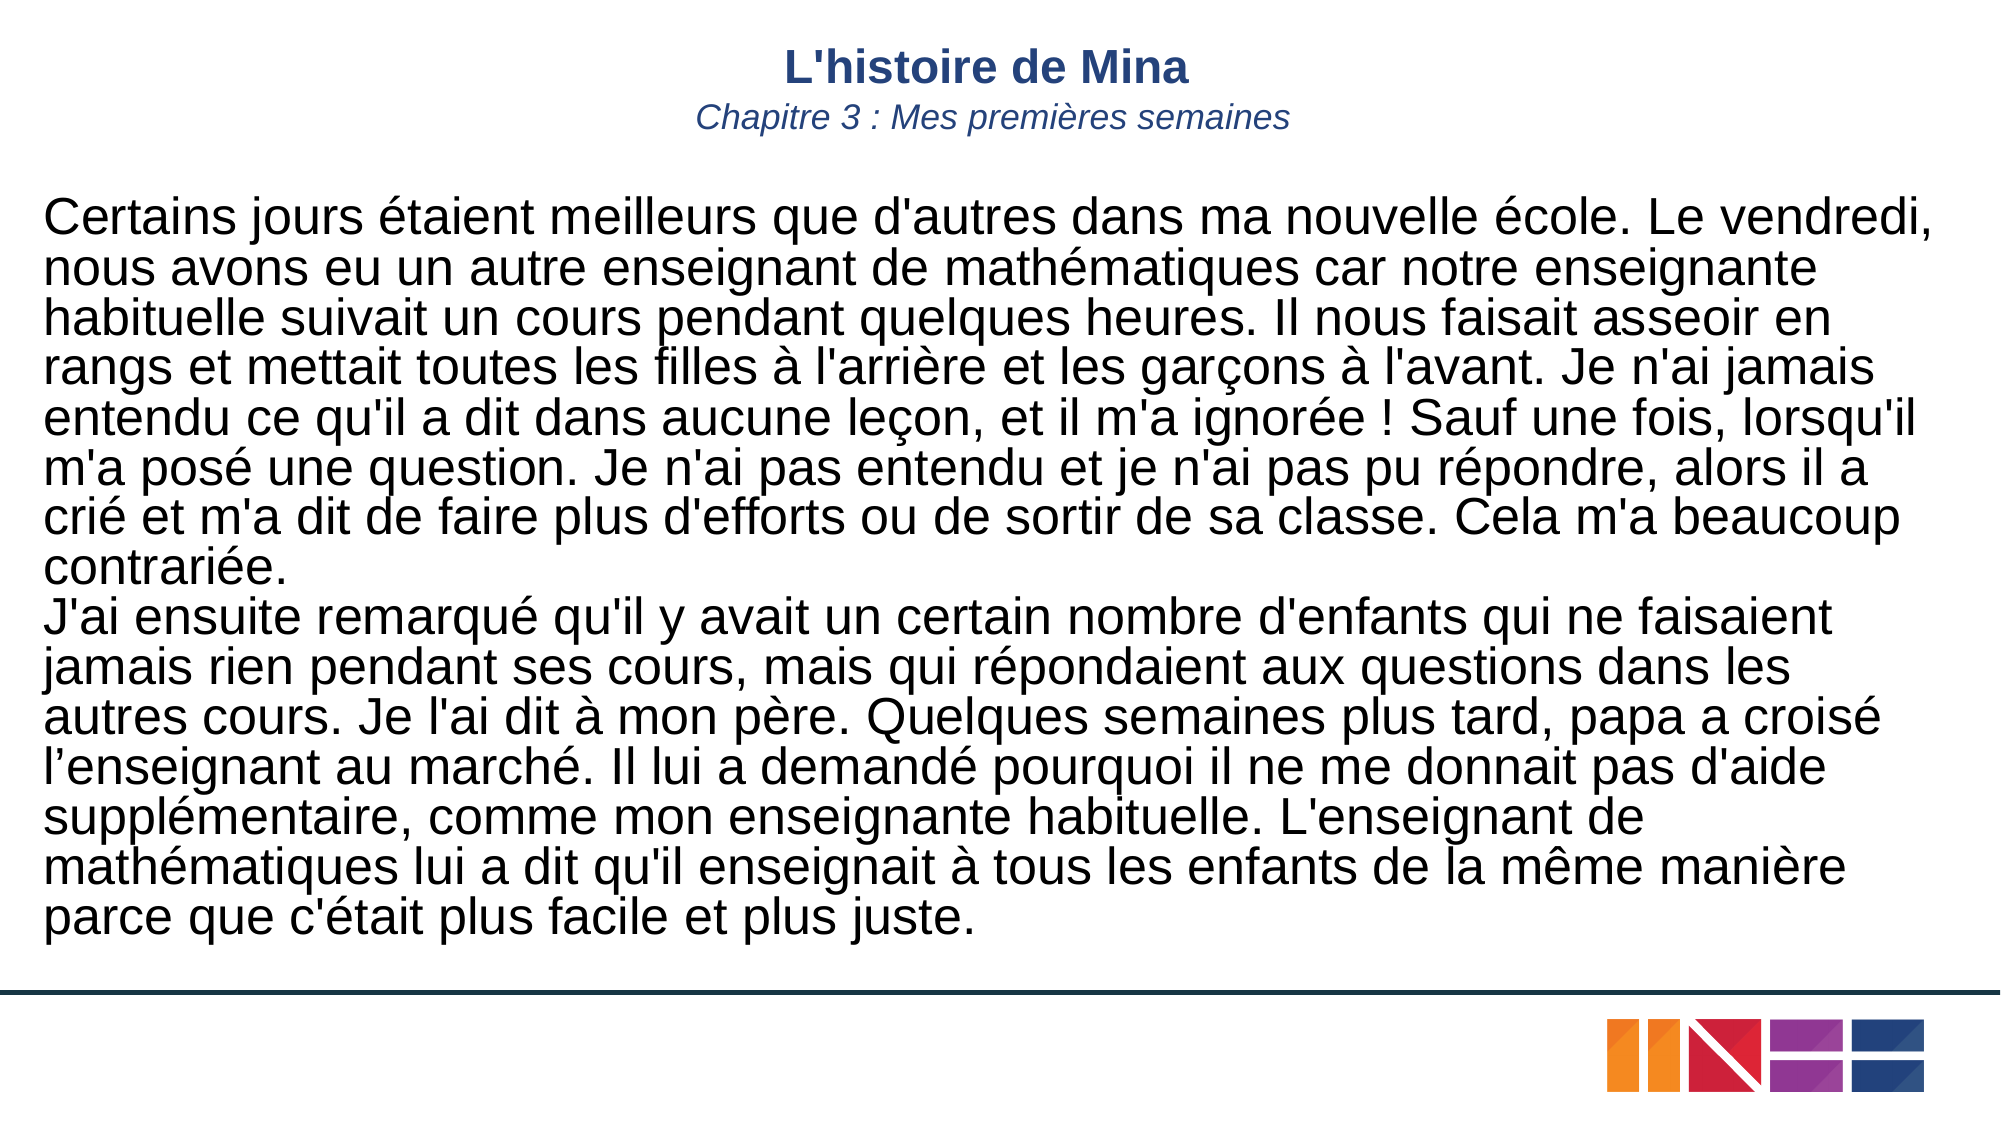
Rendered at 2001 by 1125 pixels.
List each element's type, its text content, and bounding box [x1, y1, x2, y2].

list Certains jours étaient meilleurs que d'autres dans ma nouvelle école. Le vendredi, nous avons eu un autre enseignant de mathématiques car notre enseignante habituelle suivait un cours pendant quelques heures. Il nous faisait asseoir en rangs et mettait toutes les filles à l'arrière et les garçons à l'avant. Je n'ai jamais entendu ce qu'il a dit dans aucune leçon, et il m'a ignorée ! Sauf une fois, lorsqu'il m'a posé une question. Je n'ai pas entendu et je n'ai pas pu répondre, alors il a crié et m'a dit de faire plus d'efforts ou de sortir de sa classe. Cela m'a beaucoup contrariée. J'ai ensuite remarqué qu'il y avait un certain nombre d'enfants qui ne faisaient jamais rien pendant ses cours, mais qui répondaient aux questions dans les autres cours. Je l'ai dit à mon père. Quelques semaines plus tard, papa a croisé l’enseignant au marché. Il lui a demandé pourquoi il ne me donnait pas d'aide supplémentaire, comme mon enseignante habituelle. L'enseignant de mathématiques lui a dit qu'il enseignait à tous les enfants de la même manière parce que c'était plus facile et plus juste. [24, 175, 1964, 1100]
title L'histoire de Mina Chapitre 3 : Mes premières semaines [31, 28, 1957, 145]
